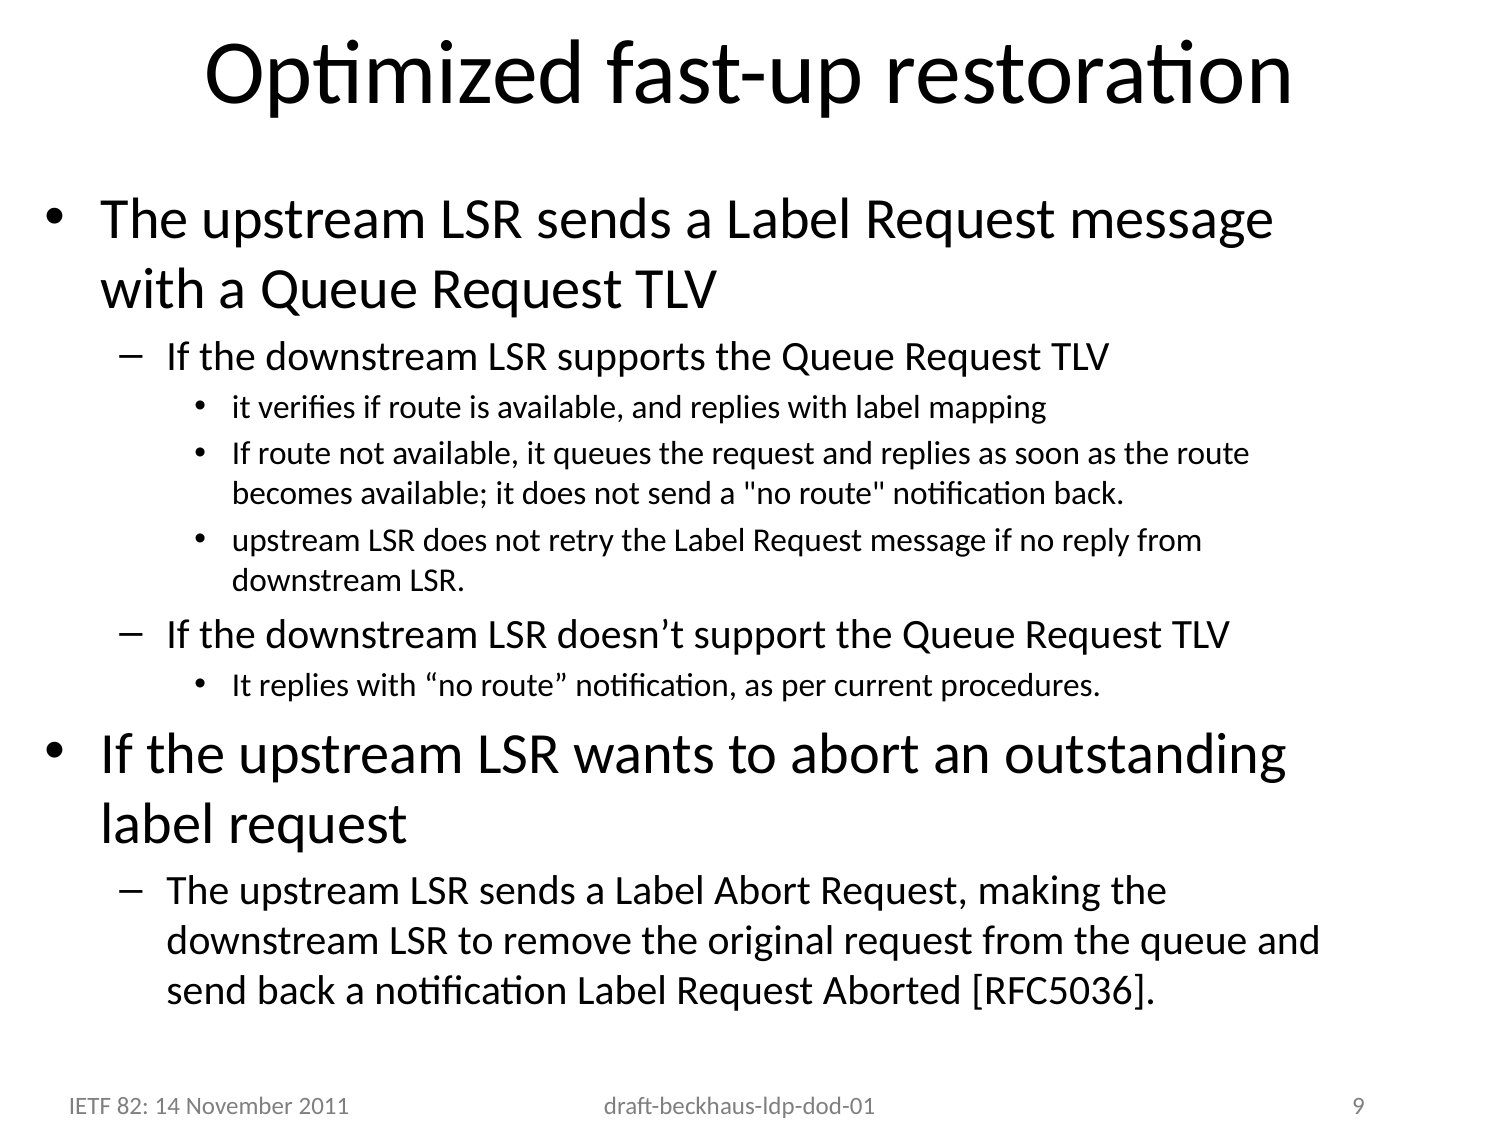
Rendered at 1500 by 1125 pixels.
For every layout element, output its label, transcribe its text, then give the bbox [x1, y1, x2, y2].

title Optimized fast-up restoration [75, 0, 1425, 161]
list The upstream LSR sends a Label Request message with a Queue Request TLV If the downstream LSR supports the Queue Request TLV it verifies if route is available, and replies with label mapping If route not available, it queues the request and replies as soon as the route becomes available; it does not send a "no route" notification back. upstream LSR does not retry the Label Request message if no reply from downstream LSR. If the downstream LSR doesn’t support the Queue Request TLV It replies with “no route” notification, as per current procedures. If the upstream LSR wants to abort an outstanding label request The upstream LSR sends a Label Abort Request, making the downstream LSR to remove the original request from the queue and send back a notification Label Request Aborted [RFC5036]. [29, 172, 1380, 916]
